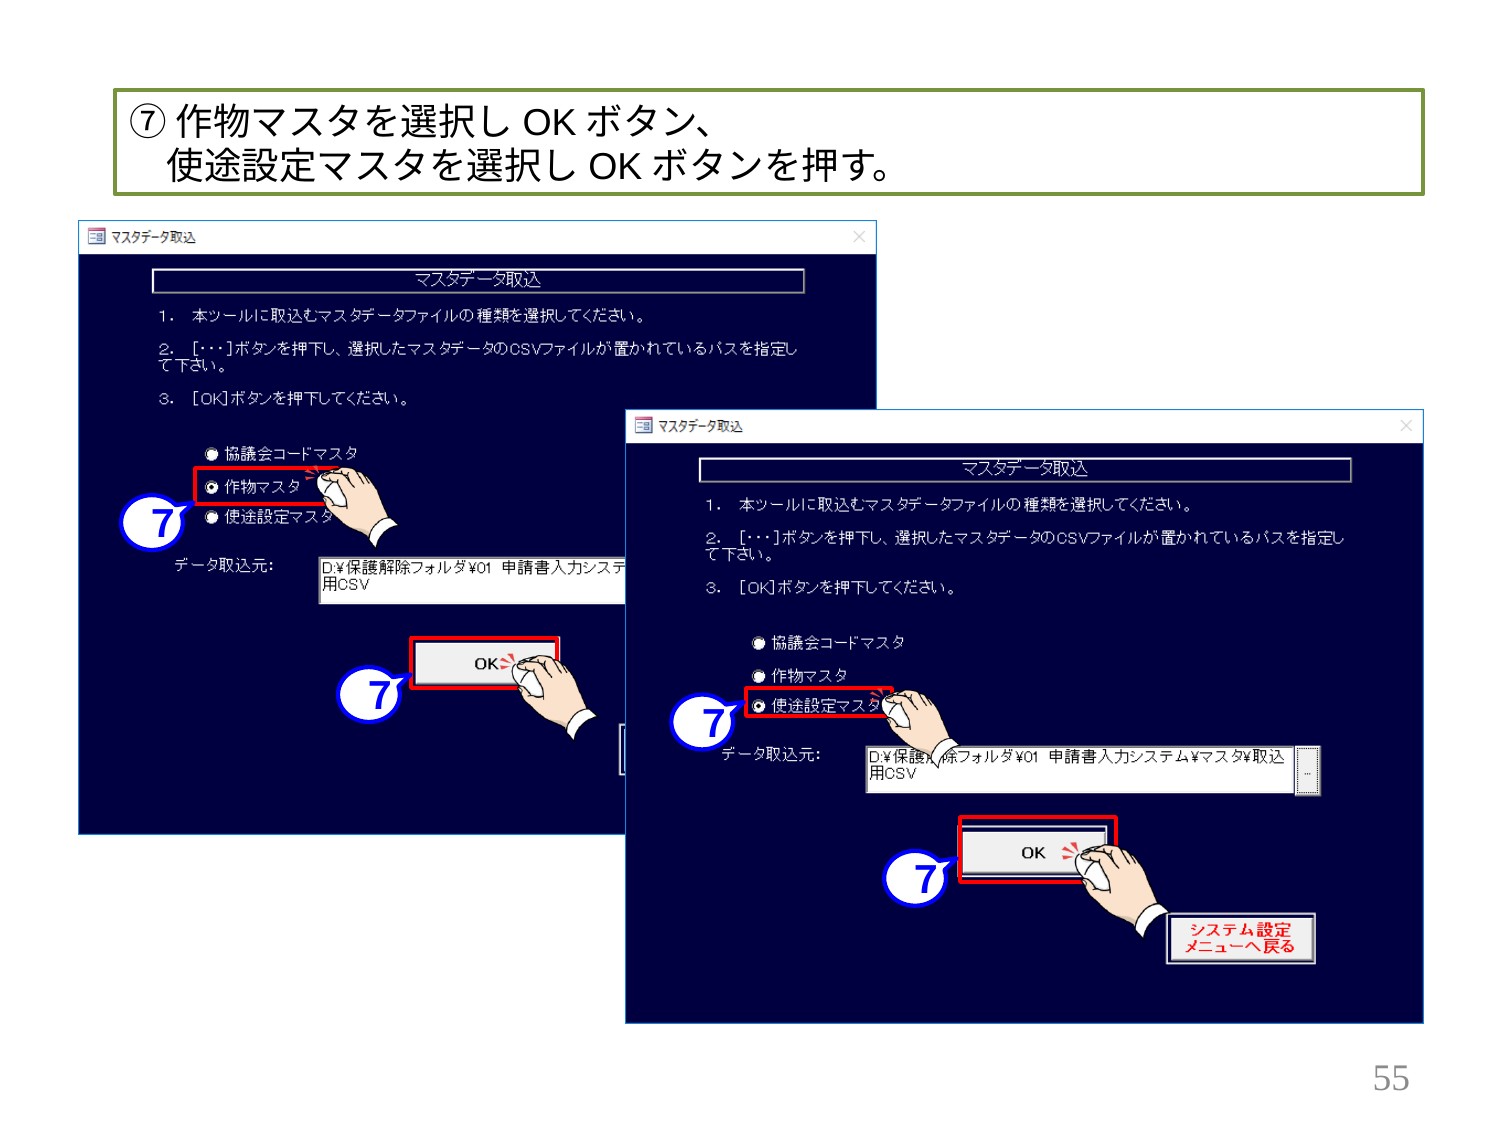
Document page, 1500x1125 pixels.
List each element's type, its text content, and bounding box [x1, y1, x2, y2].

picture [78, 220, 1424, 1024]
text_box ⑦作物マスタを選択しOKボタン、 使途設定マスタを選択しOKボタンを押す。 [113, 88, 1425, 196]
slide_number 54 [1074, 1045, 1425, 1106]
